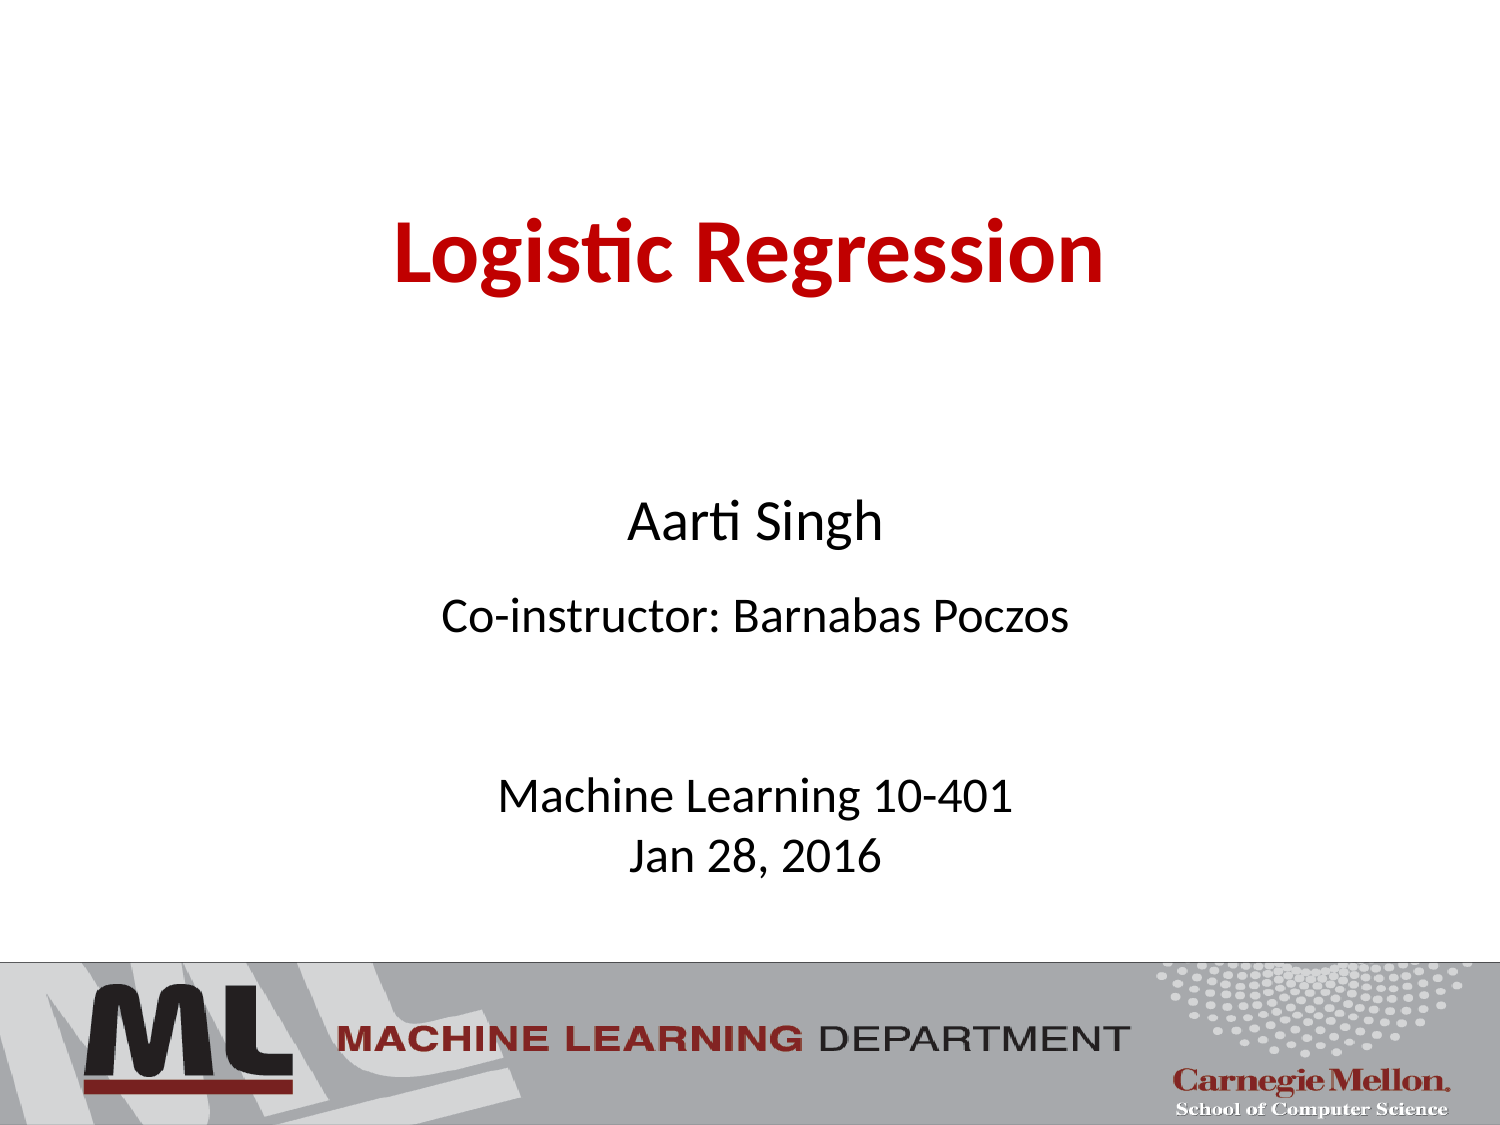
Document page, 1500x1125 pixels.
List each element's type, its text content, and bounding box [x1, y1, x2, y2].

picture [0, 962, 1500, 1125]
text_box Aarti Singh Co-instructor: Barnabas Poczos Machine Learning 10-401 Jan 28, 2016 [426, 474, 1085, 890]
title Logistic Regression [75, 183, 1425, 425]
